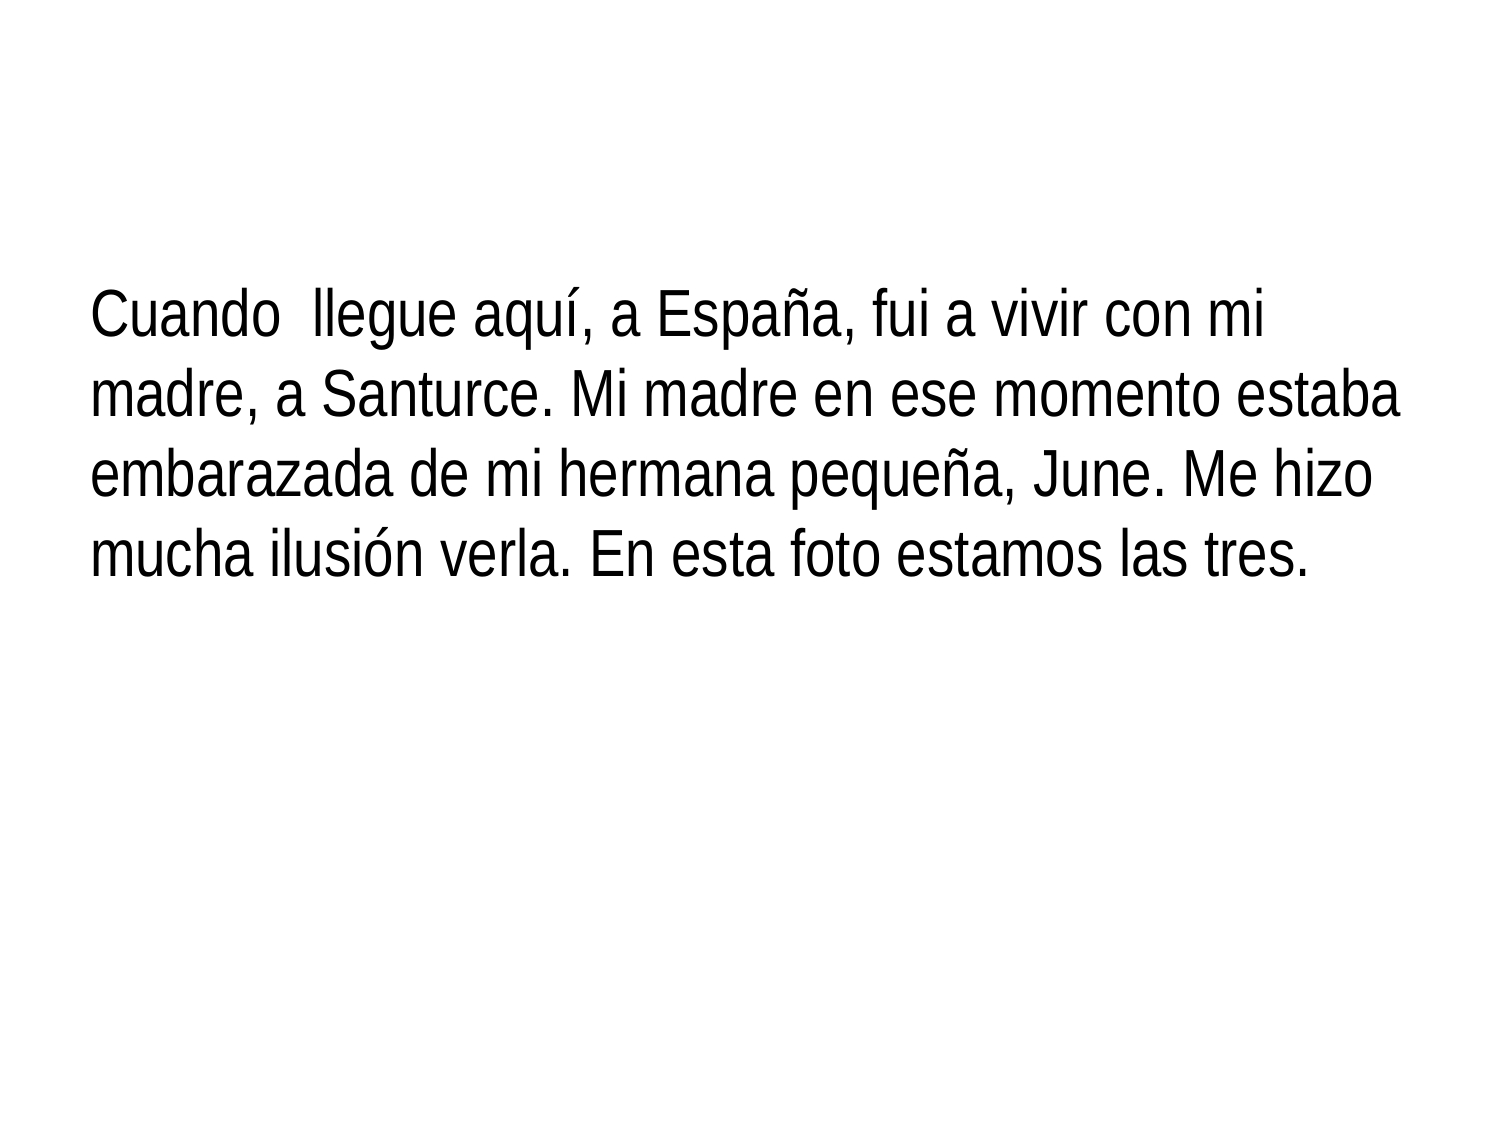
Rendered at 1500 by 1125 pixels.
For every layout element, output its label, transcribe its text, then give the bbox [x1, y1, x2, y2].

list Cuando llegue aquí, a España, fui a vivir con mi madre, a Santurce. Mi madre en ese momento estaba embarazada de mi hermana pequeña, June. Me hizo mucha ilusión verla. En esta foto estamos las tres. [75, 262, 1425, 1005]
